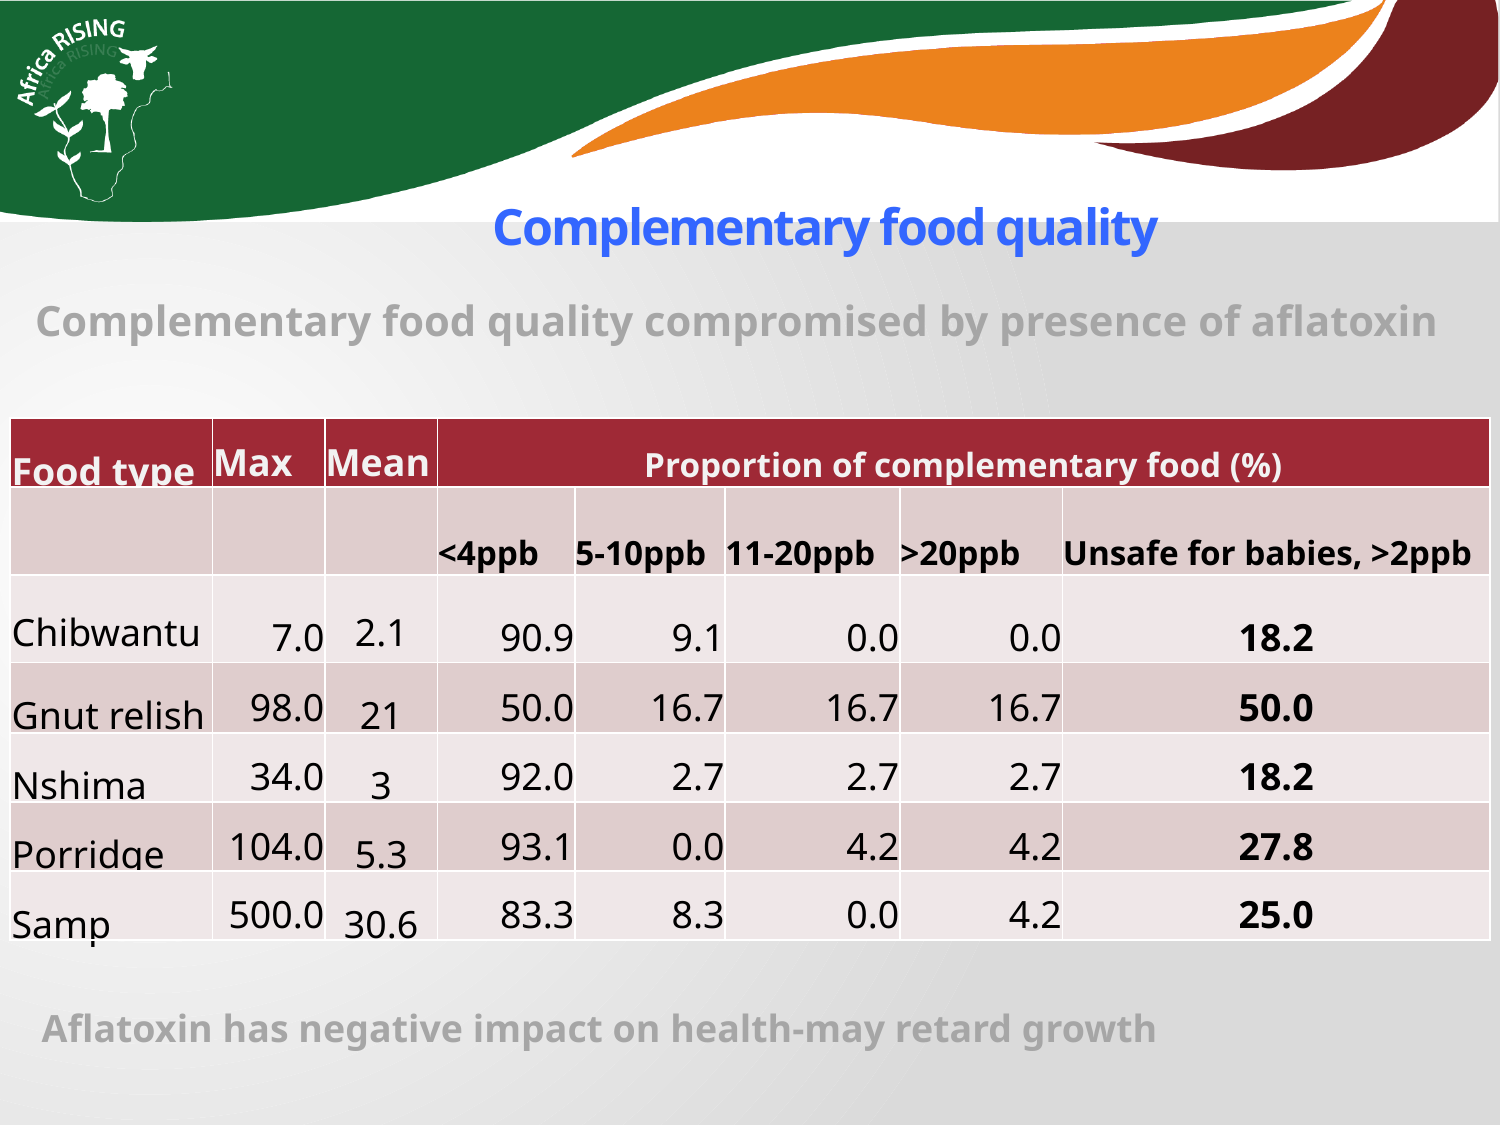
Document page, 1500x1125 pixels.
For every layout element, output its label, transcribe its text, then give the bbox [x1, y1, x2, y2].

text_box Aflatoxin has negative impact on health-may retard growth [26, 975, 1174, 1058]
table_header Proportion of complementary food (%) [438, 419, 1489, 486]
table_cell 104.0 [213, 803, 324, 870]
table_cell 18.2 [1063, 576, 1489, 662]
table_cell 83.3 [438, 872, 574, 939]
table_cell 4.2 [726, 803, 899, 870]
table_cell 50.0 [1063, 663, 1489, 732]
table_cell Chibwantu [11, 576, 212, 662]
table_cell 16.7 [726, 663, 899, 732]
table_cell 0.0 [576, 803, 724, 870]
table_cell 93.1 [438, 803, 574, 870]
table_cell [11, 488, 212, 574]
table_cell Gnut relish [11, 663, 212, 732]
table_cell 27.8 [1063, 803, 1489, 870]
table_cell [213, 488, 324, 574]
table_cell 4.2 [901, 872, 1062, 939]
table_cell 2.7 [726, 734, 899, 801]
table_cell 16.7 [576, 663, 724, 732]
table_cell 16.7 [901, 663, 1062, 732]
text_box Complementary food quality [249, 187, 1413, 262]
table_cell Samp [11, 872, 212, 939]
table_cell 92.0 [438, 734, 574, 801]
table_cell 4.2 [901, 803, 1062, 870]
table_header Mean [326, 419, 437, 486]
table_header Max [213, 419, 324, 486]
table_cell Nshima [11, 734, 212, 801]
table_cell 2.7 [901, 734, 1062, 801]
table_cell >20ppb [901, 488, 1062, 574]
table_cell 21 [326, 663, 437, 732]
table_cell 34.0 [213, 734, 324, 801]
text_box Complementary food quality compromised by presence of aflatoxin [20, 262, 1500, 353]
table_cell 5.3 [326, 803, 437, 870]
table_cell 50.0 [438, 663, 574, 732]
table_cell 11-20ppb [726, 488, 899, 574]
table_cell 3 [326, 734, 437, 801]
table_cell 8.3 [576, 872, 724, 939]
table_cell 5-10ppb [576, 488, 724, 574]
table_cell 0.0 [901, 576, 1062, 662]
table_cell 18.2 [1063, 734, 1489, 801]
table_cell 98.0 [213, 663, 324, 732]
table_cell Porridge [11, 803, 212, 870]
picture [0, 0, 1499, 222]
table_header Food type [11, 419, 212, 486]
table_cell 7.0 [213, 576, 324, 662]
table_cell 9.1 [576, 576, 724, 662]
table_cell [326, 488, 437, 574]
table_cell 2.1 [326, 576, 437, 662]
table_cell 0.0 [726, 872, 899, 939]
table_cell 2.7 [576, 734, 724, 801]
table_cell 25.0 [1063, 872, 1489, 939]
table_cell Unsafe for babies, >2ppb [1063, 488, 1489, 574]
table_cell <4ppb [438, 488, 574, 574]
table_cell 90.9 [438, 576, 574, 662]
table_cell 30.6 [326, 872, 437, 939]
table_cell 0.0 [726, 576, 899, 662]
table_cell 500.0 [213, 872, 324, 939]
